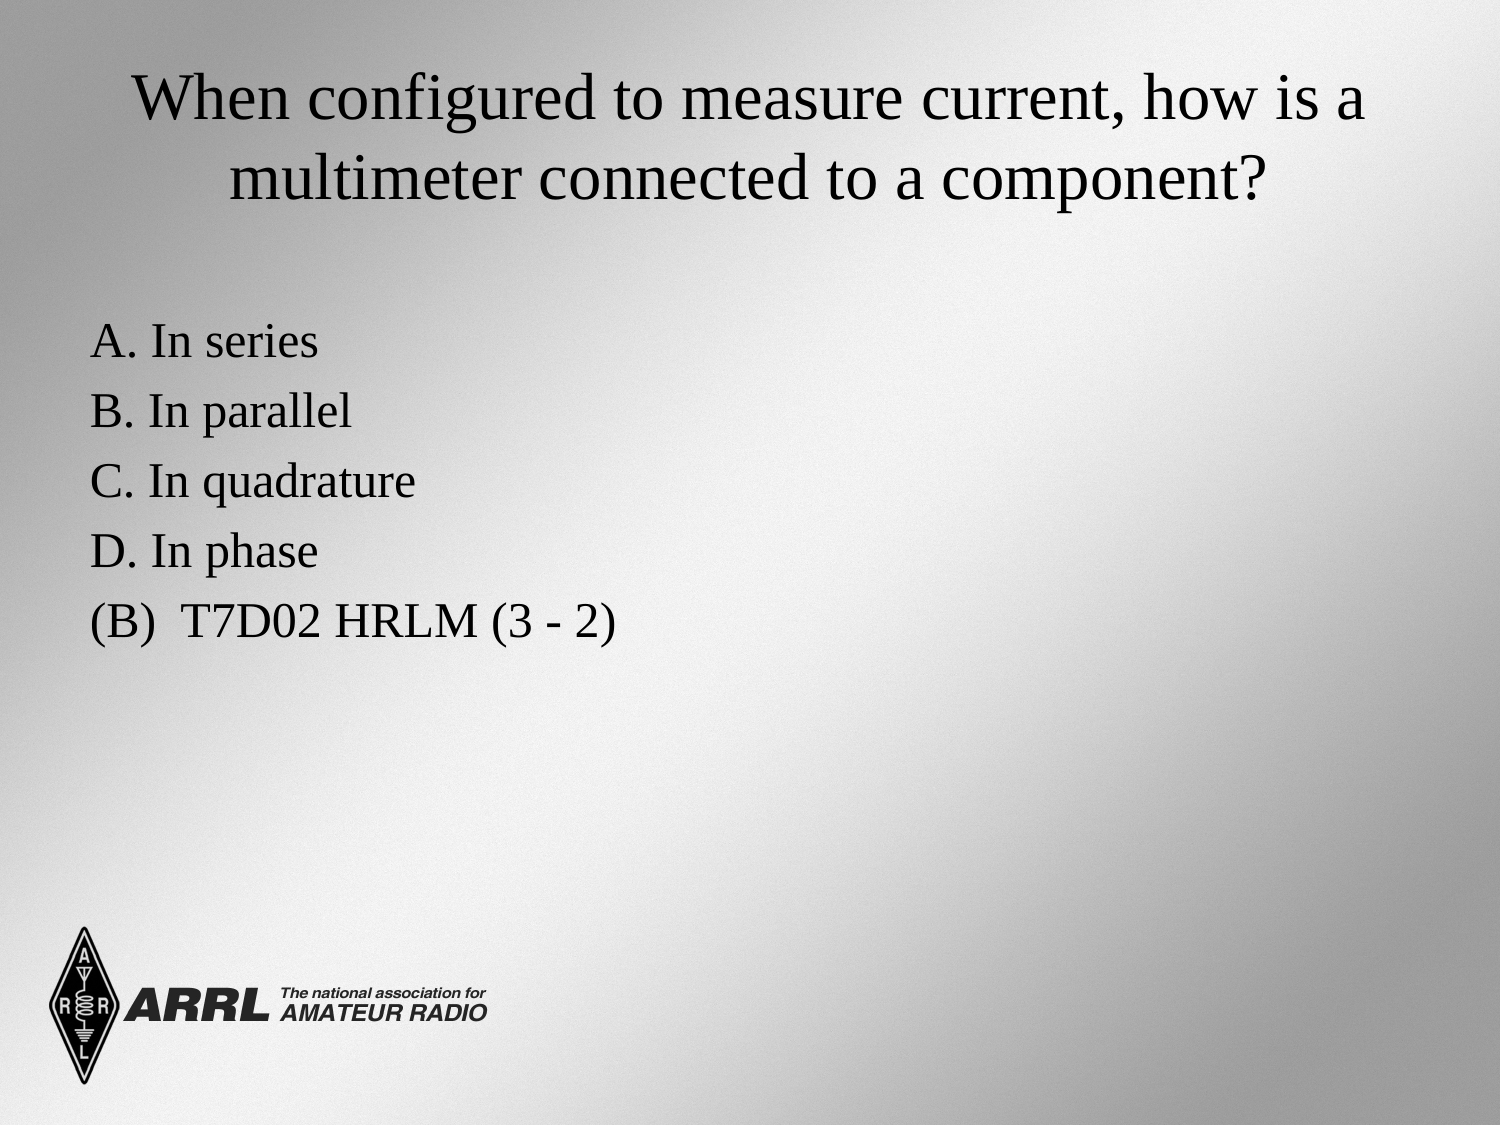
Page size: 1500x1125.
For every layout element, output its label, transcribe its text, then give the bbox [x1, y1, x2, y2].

title When configured to measure current, how is a multimeter connected to a component? [75, 45, 1425, 233]
picture [0, 0, 1500, 1125]
list A. In series B. In parallel C. In quadrature D. In phase (B) T7D02 HRLM (3 - 2) [75, 299, 1425, 1005]
